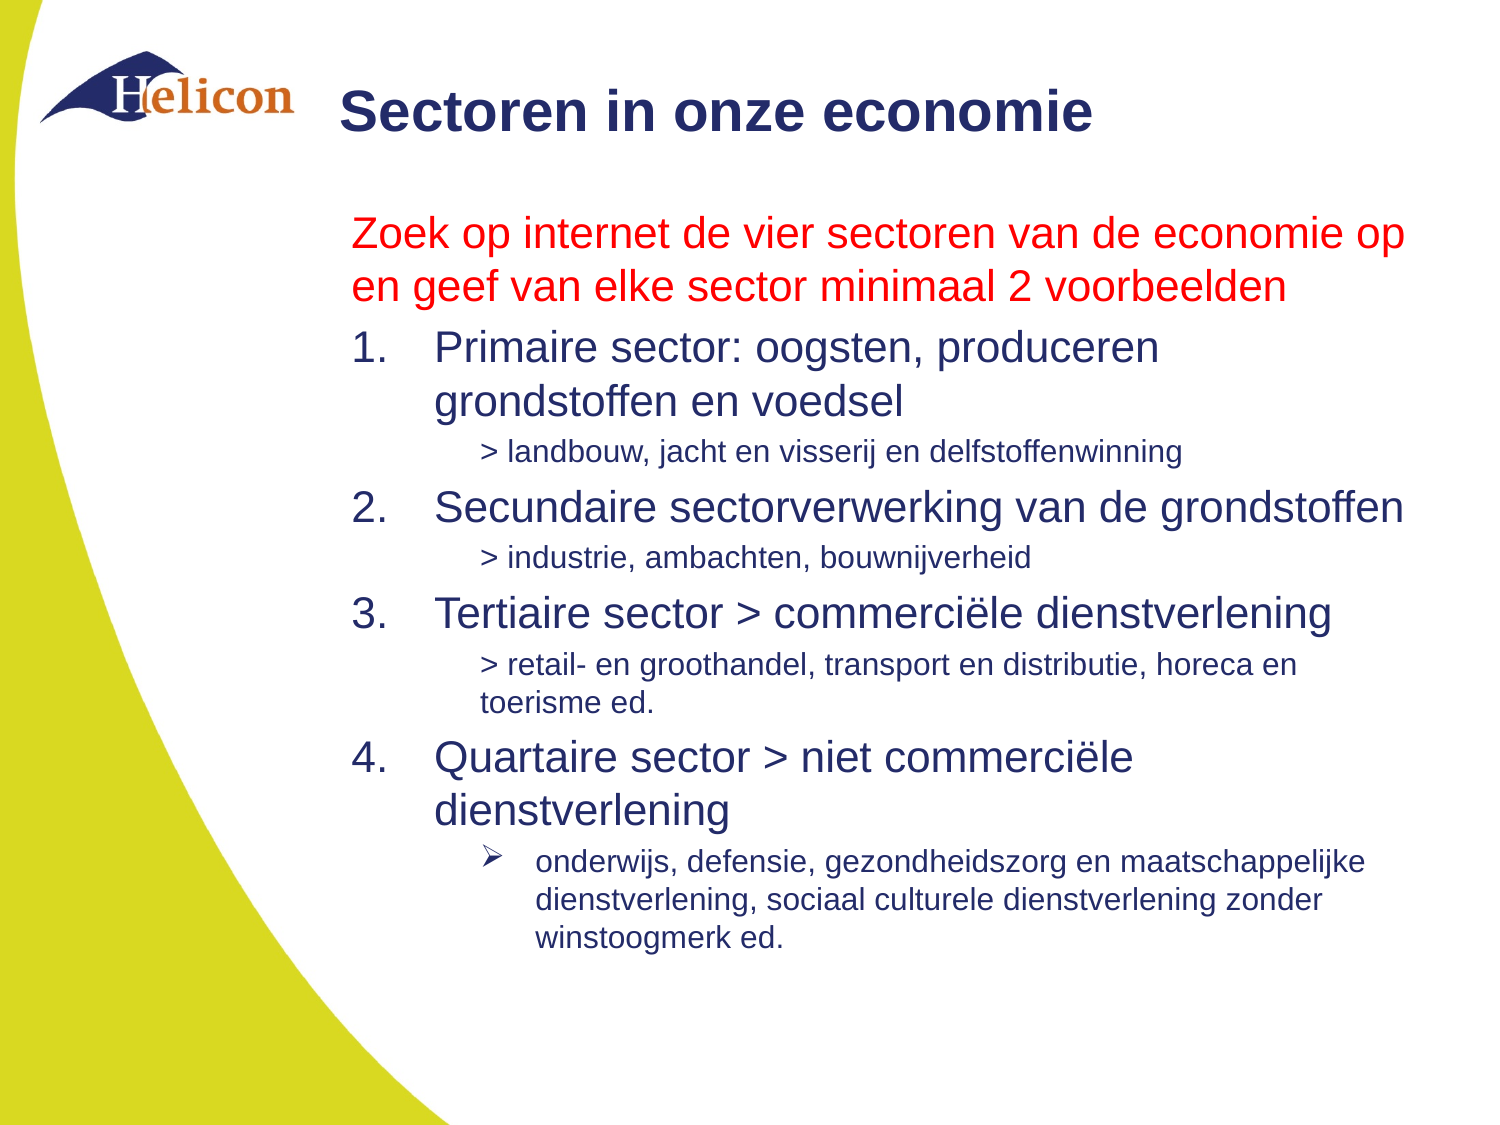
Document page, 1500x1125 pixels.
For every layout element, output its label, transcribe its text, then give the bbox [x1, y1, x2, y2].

picture [0, 0, 1500, 1125]
list Zoek op internet de vier sectoren van de economie op en geef van elke sector minimaal 2 voorbeelden Primaire sector: oogsten, produceren grondstoffen en voedsel > landbouw, jacht en visserij en delfstoffenwinning Secundaire sectorverwerking van de grondstoffen > industrie, ambachten, bouwnijverheid Tertiaire sector > commerciële dienstverlening > retail- en groothandel, transport en distributie, horeca en toerisme ed. Quartaire sector > niet commerciële dienstverlening onderwijs, defensie, gezondheidszorg en maatschappelijke dienstverlening, sociaal culturele dienstverlening zonder winstoogmerk ed. [336, 196, 1425, 1005]
title Sectoren in onze economie [324, 54, 1415, 161]
